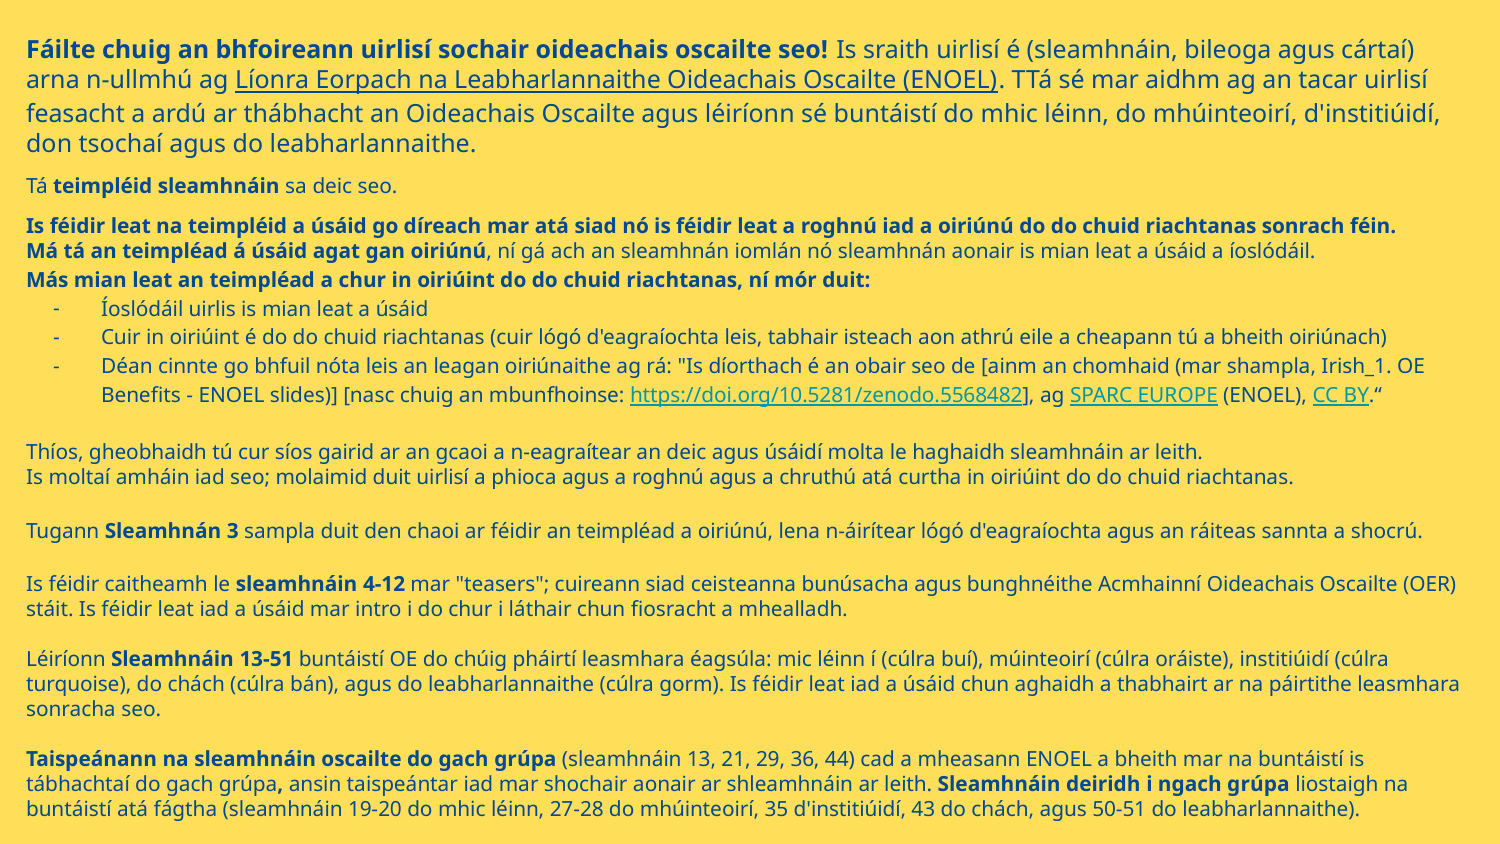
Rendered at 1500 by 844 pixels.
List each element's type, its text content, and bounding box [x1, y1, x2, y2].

text_box Fáilte chuig an bhfoireann uirlisí sochair oideachais oscailte seo! Is sraith uirlisí é (sleamhnáin, bileoga agus cártaí) arna n-ullmhú ag Líonra Eorpach na Leabharlannaithe Oideachais Oscailte (ENOEL). TTá sé mar aidhm ag an tacar uirlisí feasacht a ardú ar thábhacht an Oideachais Oscailte agus léiríonn sé buntáistí do mhic léinn, do mhúinteoirí, d'institiúidí, don tsochaí agus do leabharlannaithe. Tá teimpléid sleamhnáin sa deic seo. Is féidir leat na teimpléid a úsáid go díreach mar atá siad nó is féidir leat a roghnú iad a oiriúnú do do chuid riachtanas sonrach féin. Má tá an teimpléad á úsáid agat gan oiriúnú, ní gá ach an sleamhnán iomlán nó sleamhnán aonair is mian leat a úsáid a íoslódáil. Más mian leat an teimpléad a chur in oiriúint do do chuid riachtanas, ní mór duit: Íoslódáil uirlis is mian leat a úsáid Cuir in oiriúint é do do chuid riachtanas (cuir lógó d'eagraíochta leis, tabhair isteach aon athrú eile a cheapann tú a bheith oiriúnach) Déan cinnte go bhfuil nóta leis an leagan oiriúnaithe ag rá: "Is díorthach é an obair seo de [ainm an chomhaid (mar shampla, Irish_1. OE Benefits - ENOEL slides)] [nasc chuig an mbunfhoinse: https://doi.org/10.5281/zenodo.5568482], ag SPARC EUROPE (ENOEL), CC BY.“ Thíos, gheobhaidh tú cur síos gairid ar an gcaoi a n-eagraítear an deic agus úsáidí molta le haghaidh sleamhnáin ar leith. Is moltaí amháin iad seo; molaimid duit uirlisí a phioca agus a roghnú agus a chruthú atá curtha in oiriúint do do chuid riachtanas. Tugann Sleamhnán 3 sampla duit den chaoi ar féidir an teimpléad a oiriúnú, lena n-áirítear lógó d'eagraíochta agus an ráiteas sannta a shocrú. Is féidir caitheamh le sleamhnáin 4-12 mar "teasers"; cuireann siad ceisteanna bunúsacha agus bunghnéithe Acmhainní Oideachais Oscailte (OER) stáit. Is féidir leat iad a úsáid mar intro i do chur i láthair chun fiosracht a mhealladh. Léiríonn Sleamhnáin 13-51 buntáistí OE do chúig pháirtí leasmhara éagsúla: mic léinn í (cúlra buí), múinteoirí (cúlra oráiste), institiúidí (cúlra turquoise), do chách (cúlra bán), agus do leabharlannaithe (cúlra gorm). Is féidir leat iad a úsáid chun aghaidh a thabhairt ar na páirtithe leasmhara sonracha seo. Taispeánann na sleamhnáin oscailte do gach grúpa (sleamhnáin 13, 21, 29, 36, 44) cad a mheasann ENOEL a bheith mar na buntáistí is tábhachtaí do gach grúpa, ansin taispeántar iad mar shochair aonair ar shleamhnáin ar leith. Sleamhnáin deiridh i ngach grúpa liostaigh na buntáistí atá fágtha (sleamhnáin 19-20 do mhic léinn, 27-28 do mhúinteoirí, 35 d'institiúidí, 43 do chách, agus 50-51 do leabharlannaithe). [10, 19, 1487, 836]
